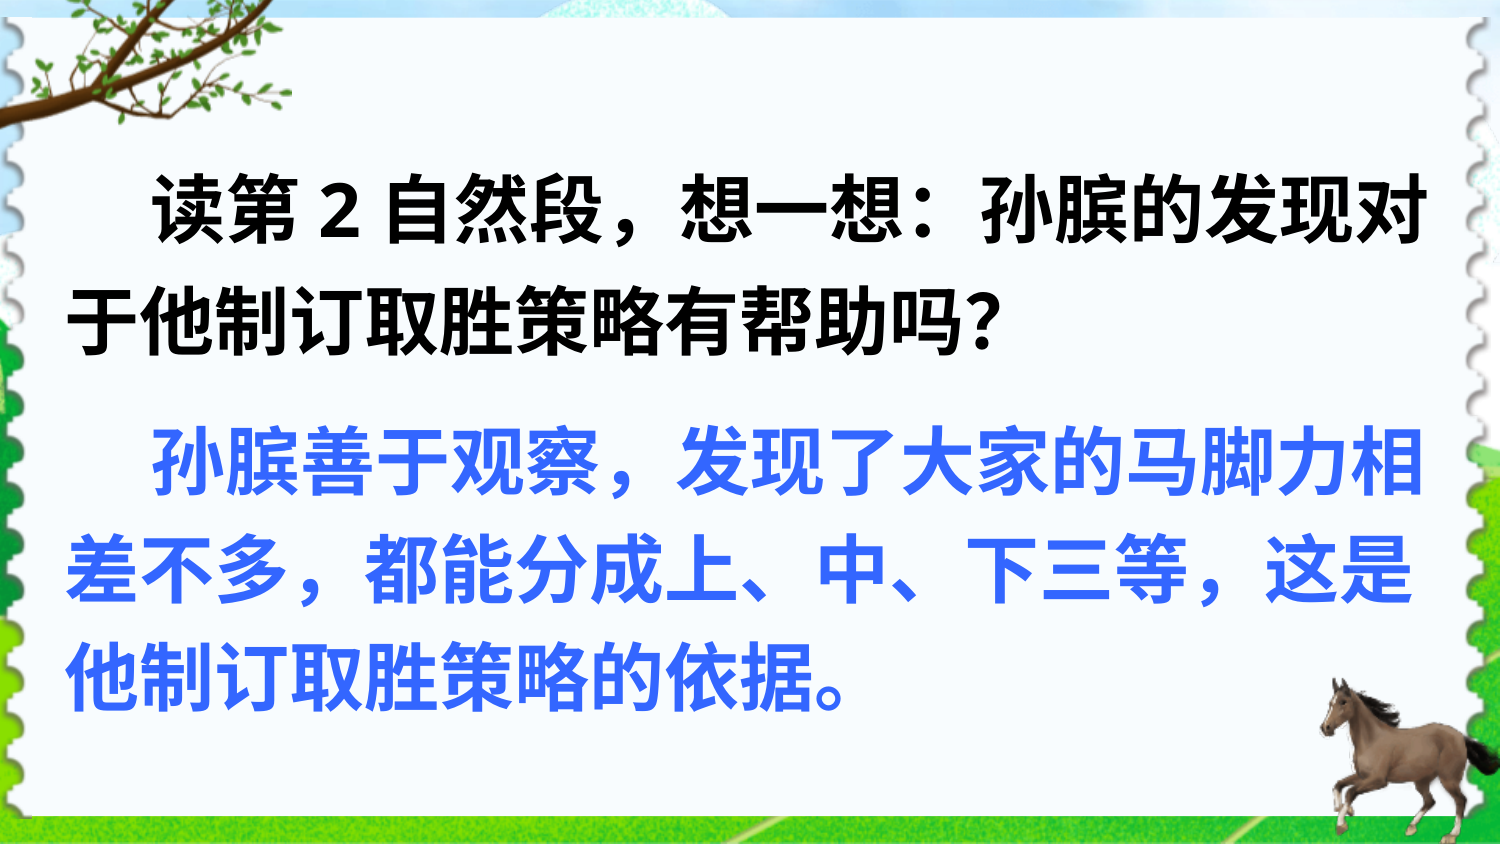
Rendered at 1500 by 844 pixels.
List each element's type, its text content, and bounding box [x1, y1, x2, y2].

picture [0, 0, 1500, 844]
text_box 读第2自然段，想一想：孙膑的发现对于他制订取胜策略有帮助吗？ [50, 132, 1450, 372]
text_box 孙膑善于观察，发现了大家的马脚力相差不多，都能分成上、中、下三等，这是他制订取胜策略的依据。 [50, 389, 1450, 728]
